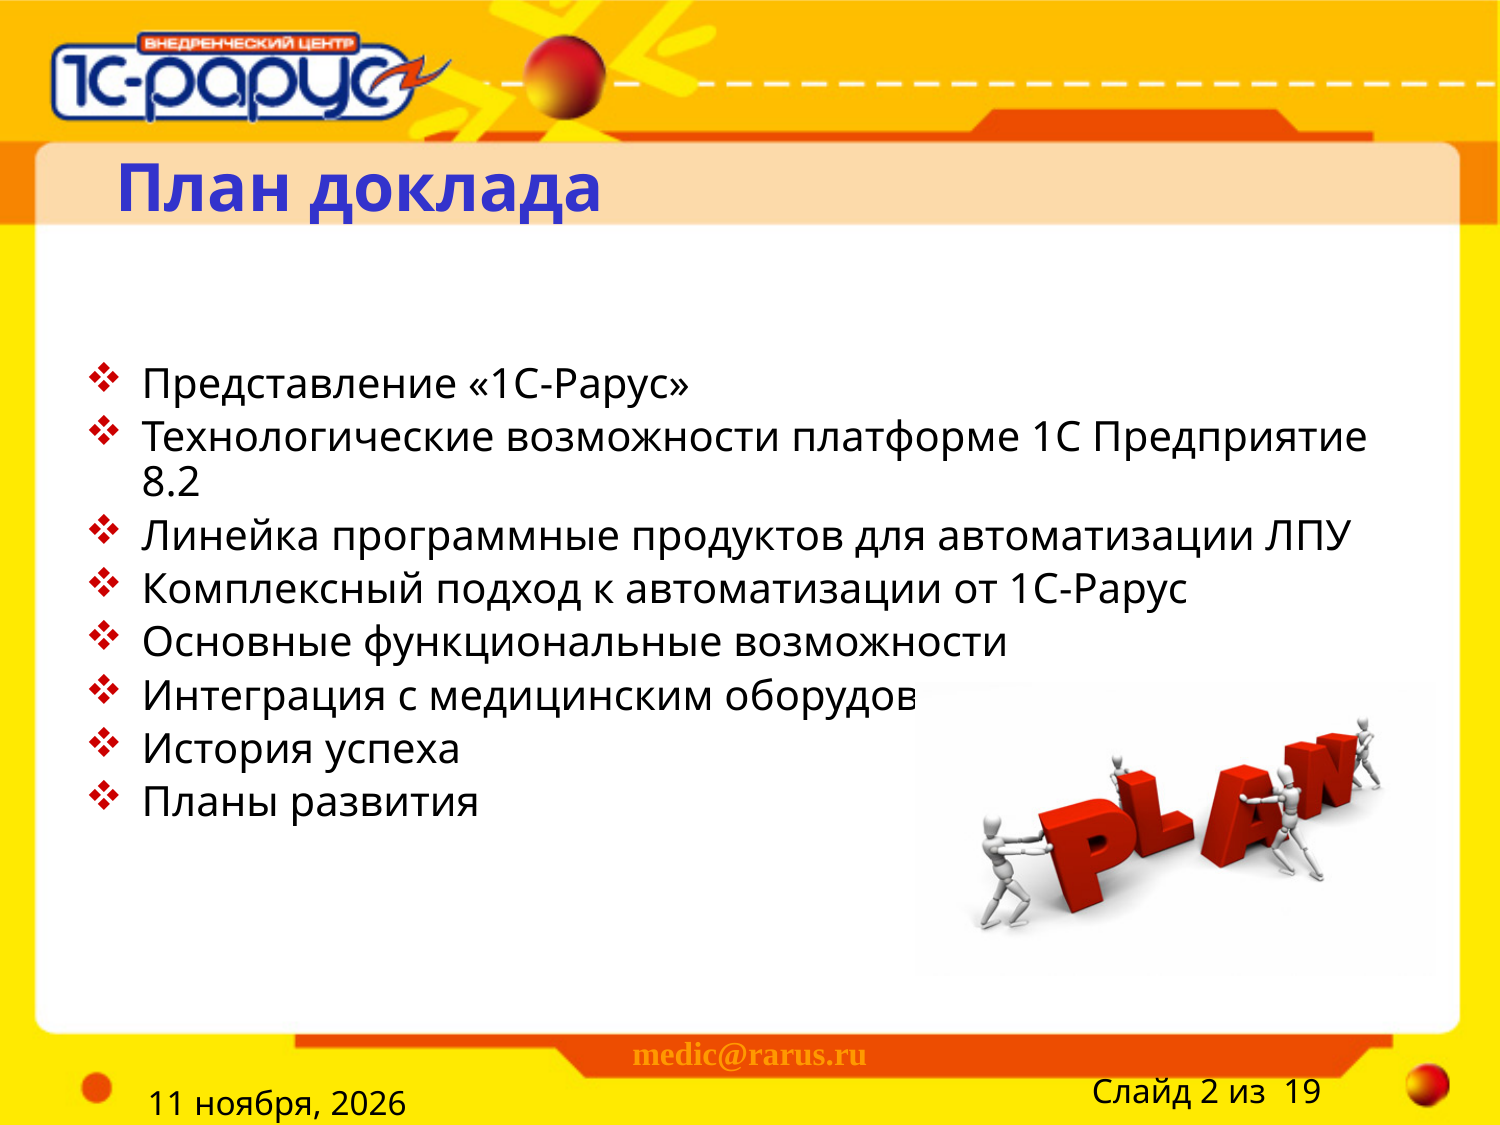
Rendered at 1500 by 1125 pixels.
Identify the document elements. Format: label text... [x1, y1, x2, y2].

picture [0, 0, 1500, 1125]
slide_number 18 мая 2011 г. [123, 1034, 644, 1125]
title План доклада [100, 136, 1454, 232]
list Представление «1С-Рарус» Технологические возможности платформе 1С Предприятие 8.2 Линейка программные продуктов для автоматизации ЛПУ Комплексный подход к автоматизации от 1С-Рарус Основные функциональные возможности Интеграция с медицинским оборудованием История успеха Планы развития [70, 243, 1430, 982]
footer medic@rarus.ru [512, 1024, 988, 1103]
